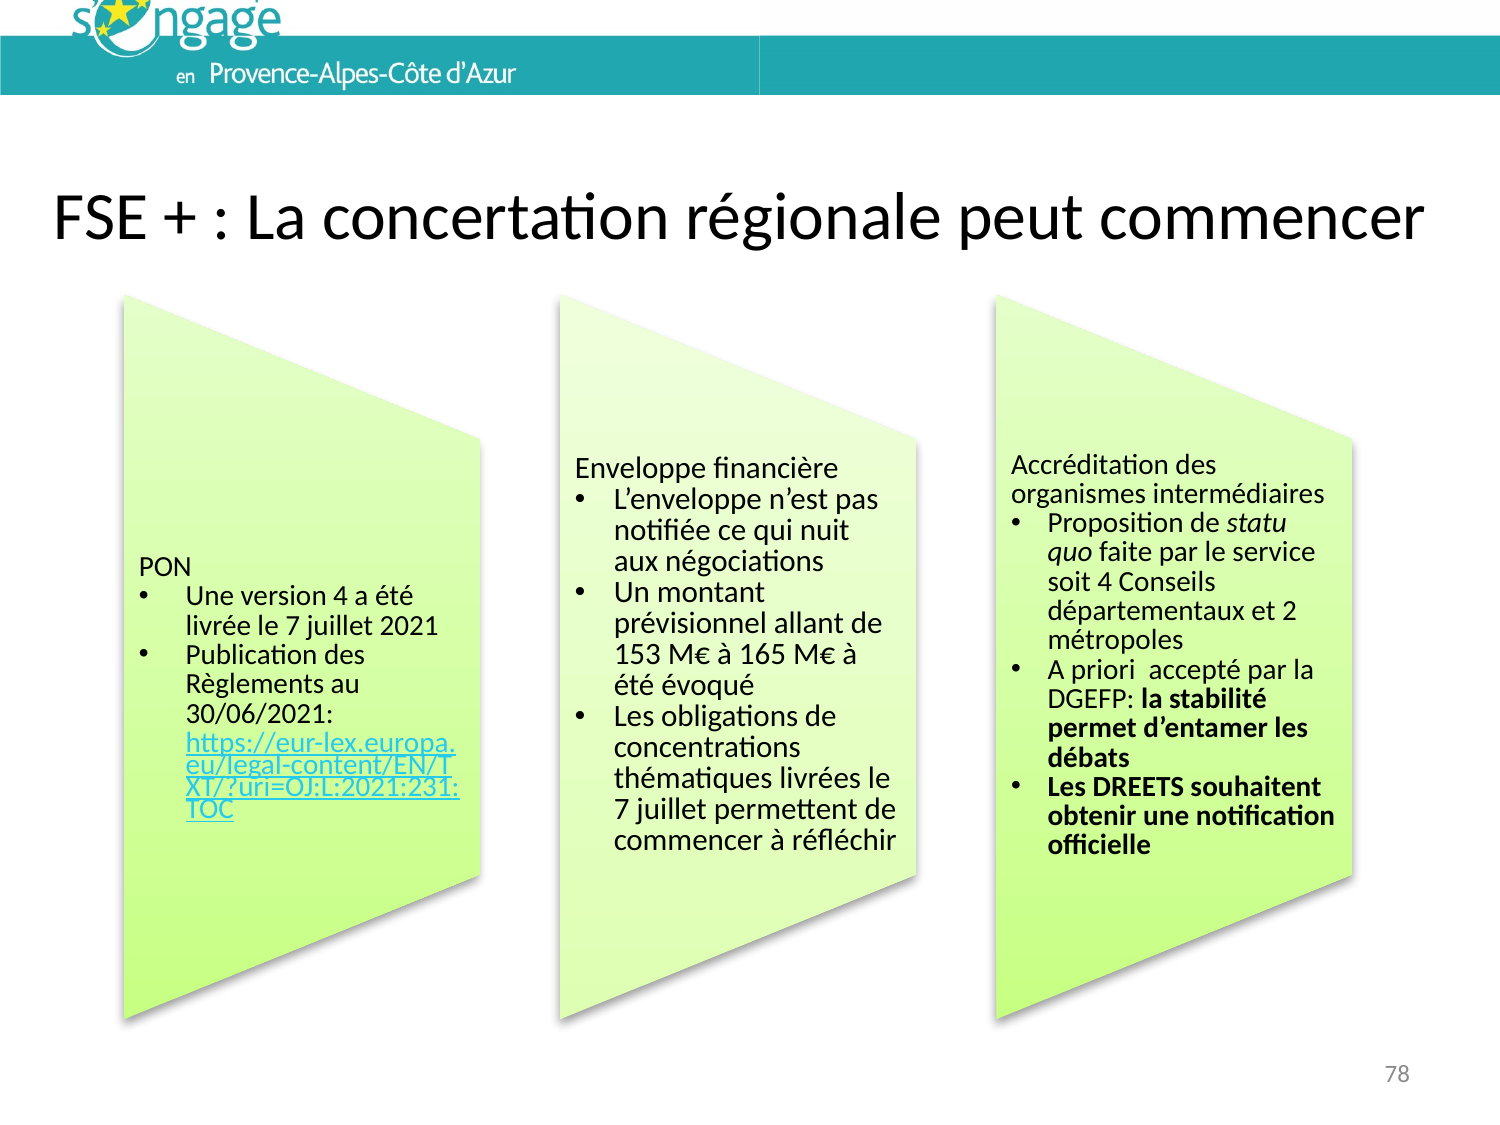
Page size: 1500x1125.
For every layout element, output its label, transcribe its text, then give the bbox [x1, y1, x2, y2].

title FSE + : La concertation régionale peut commencer [29, 153, 1452, 272]
slide_number 78 [1074, 1042, 1425, 1103]
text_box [0, 0, 1500, 95]
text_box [123, 294, 1353, 1020]
